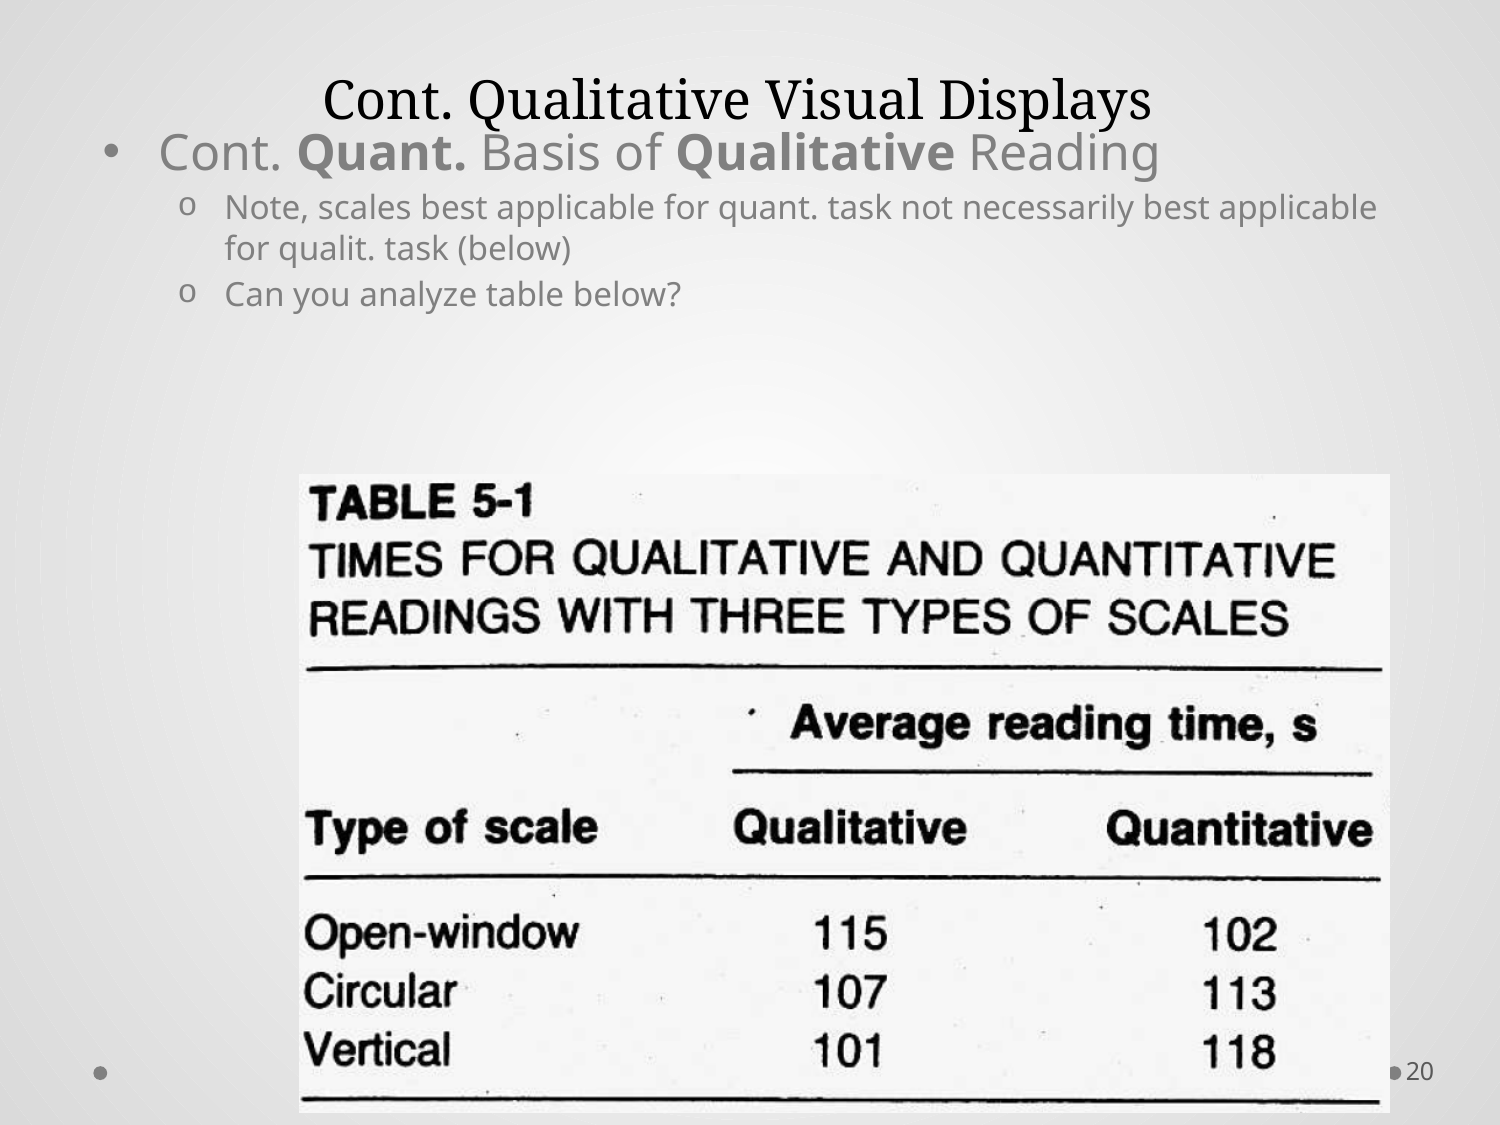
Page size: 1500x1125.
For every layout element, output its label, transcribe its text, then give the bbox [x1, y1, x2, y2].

slide_number 20 [1401, 1042, 1494, 1103]
list Cont. Quant. Basis of Qualitative Reading Note, scales best applicable for quant. task not necessarily best applicable for qualit. task (below) Can you analyze table below? [87, 112, 1438, 1125]
title Cont. Qualitative Visual Displays [62, 37, 1413, 138]
picture [299, 474, 1390, 1113]
